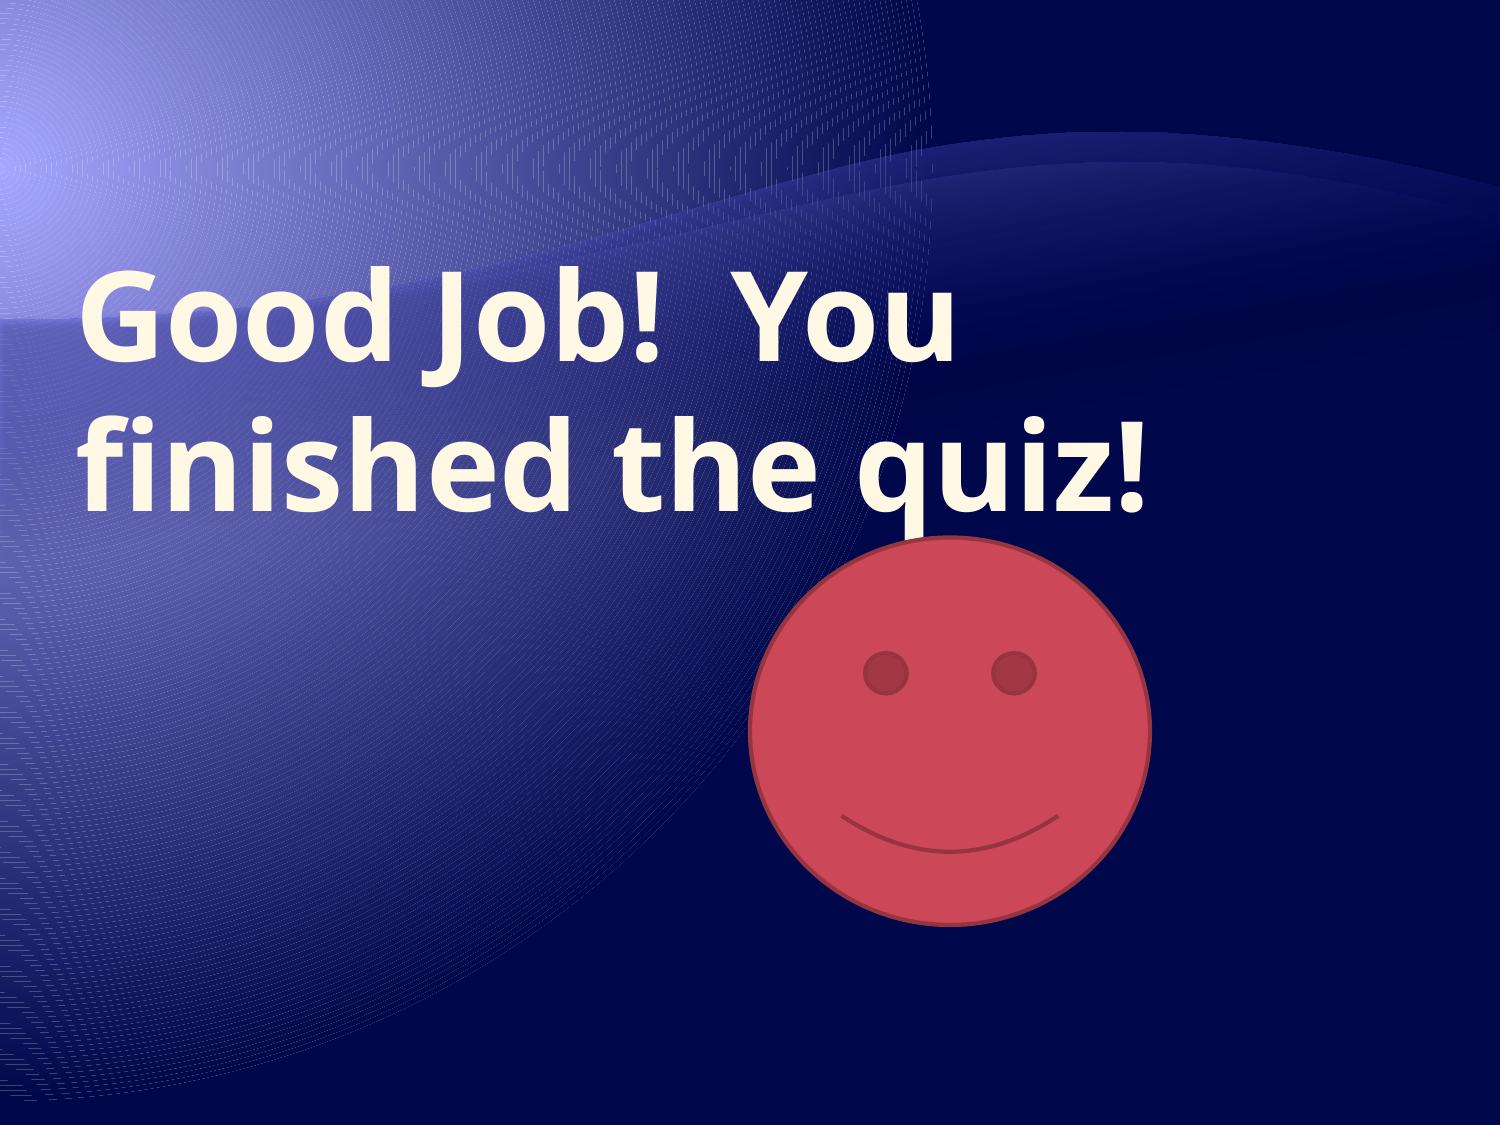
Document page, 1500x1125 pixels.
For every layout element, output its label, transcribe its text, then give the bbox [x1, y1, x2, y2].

title Good Job! You finished the quiz! [75, 87, 1425, 538]
text_box [747, 535, 1153, 928]
